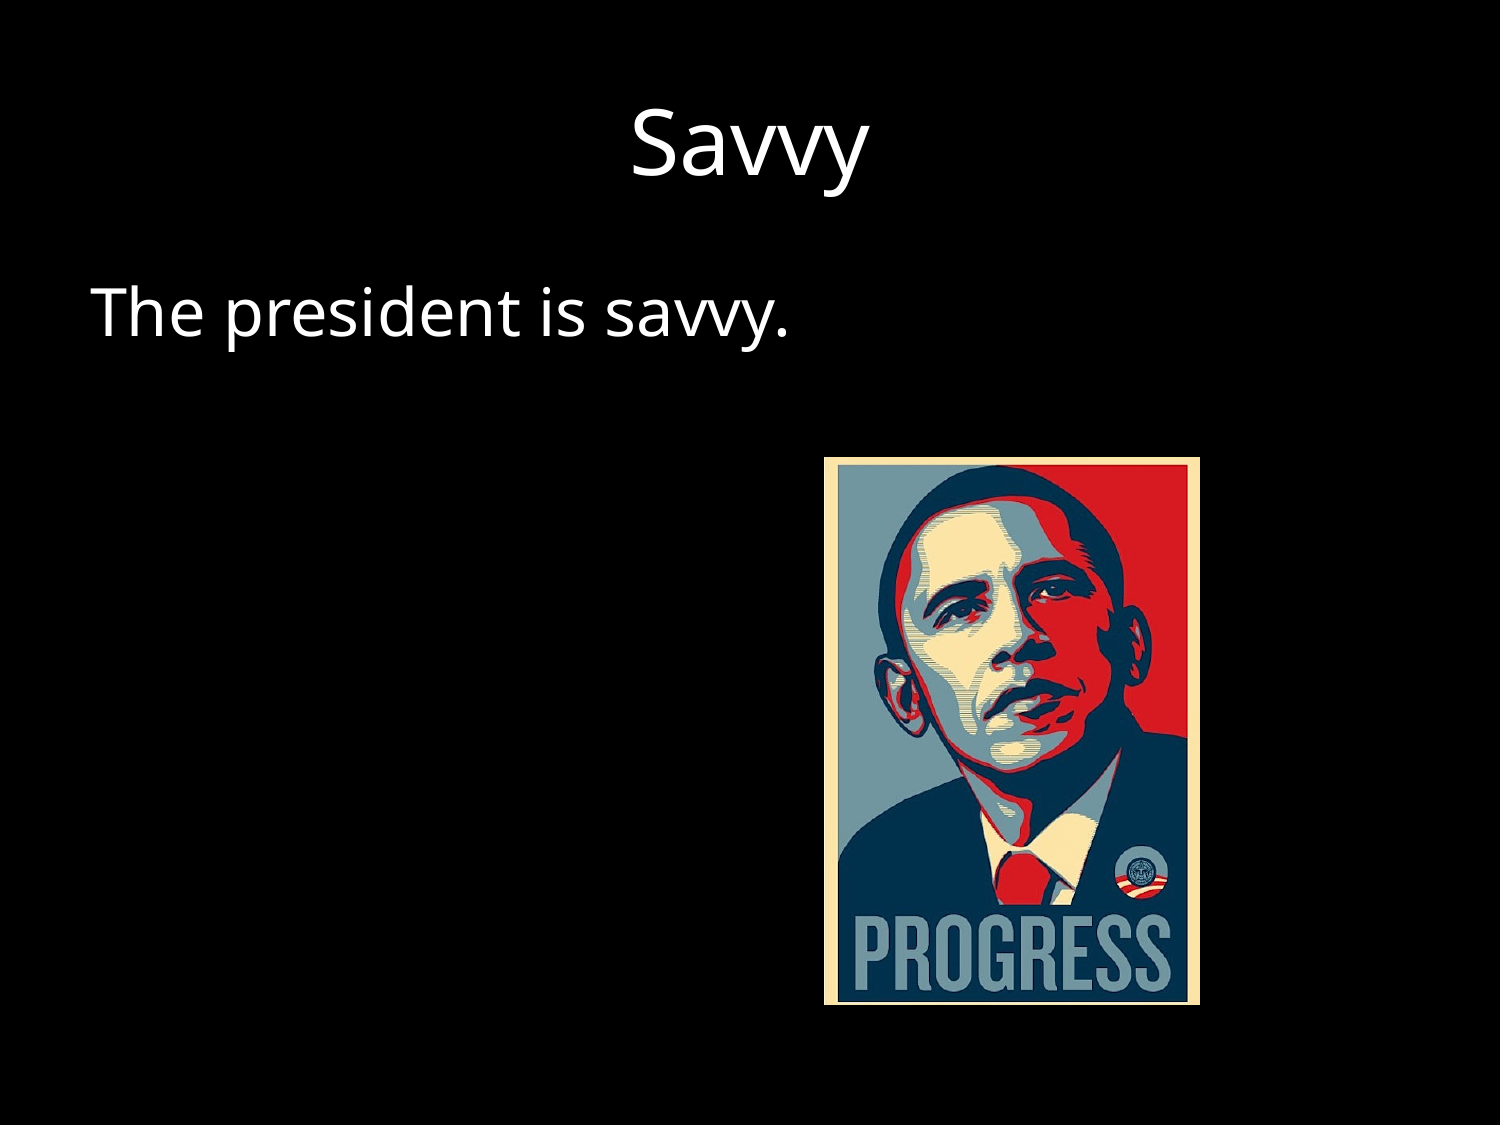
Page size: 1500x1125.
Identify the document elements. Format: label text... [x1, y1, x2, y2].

picture [824, 457, 1200, 1006]
list The president is savvy. [75, 262, 1425, 1005]
title Savvy [75, 45, 1425, 233]
